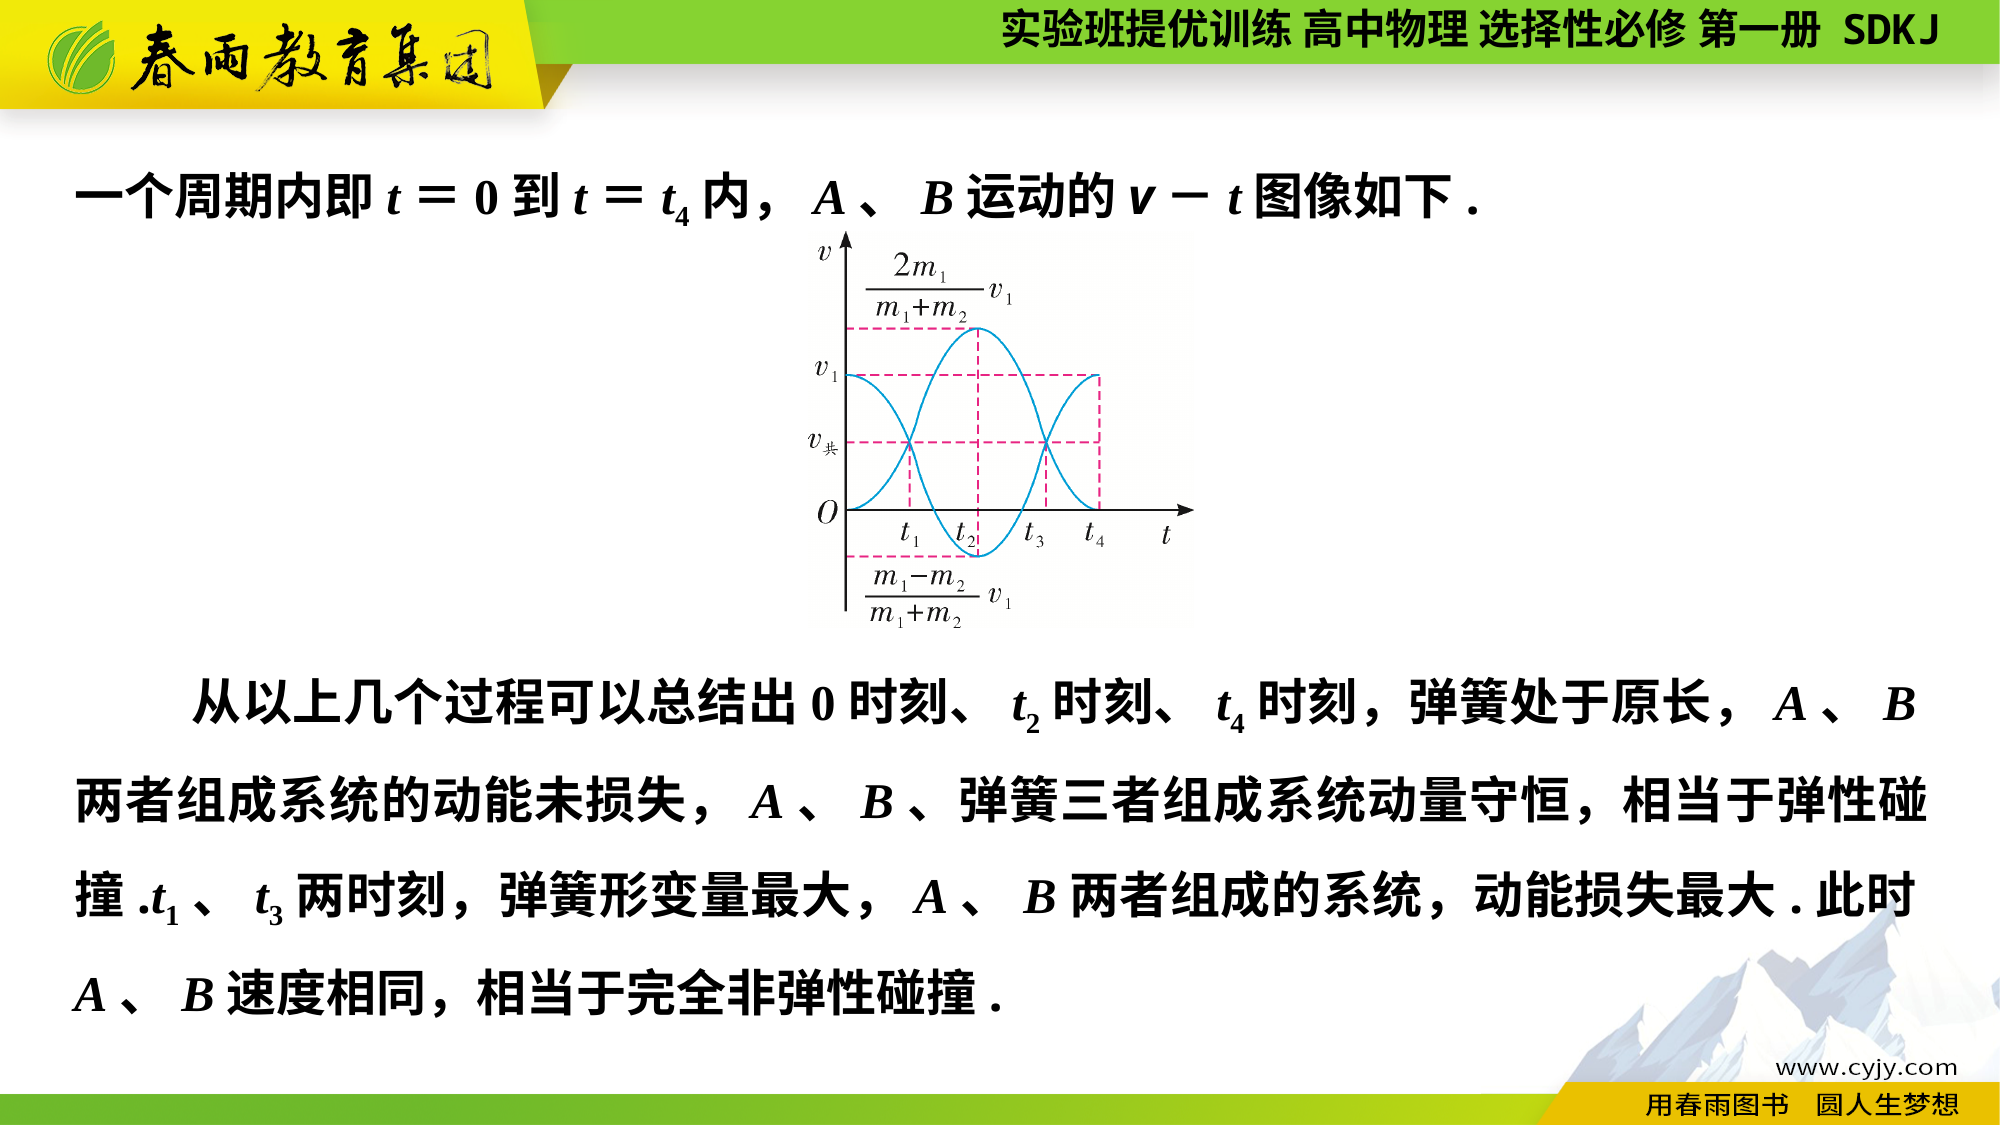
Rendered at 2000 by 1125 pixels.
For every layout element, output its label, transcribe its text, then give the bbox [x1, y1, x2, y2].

picture [0, 0, 2000, 1125]
list 一个周期内即t＝0到t＝t4内，A、B运动的v－t图像如下. 从以上几个过程可以总结出0时刻、t2时刻、t4时刻，弹簧处于原长，A、B两者组成系统的动能未损失，A、B、弹簧三者组成系统动量守恒，相当于弹性碰撞.t1、t3两时刻，弹簧形变量最大，A、B两者组成的系统，动能损失最大.此时A、B速度相同，相当于完全非弹性碰撞. [59, 122, 1944, 1001]
